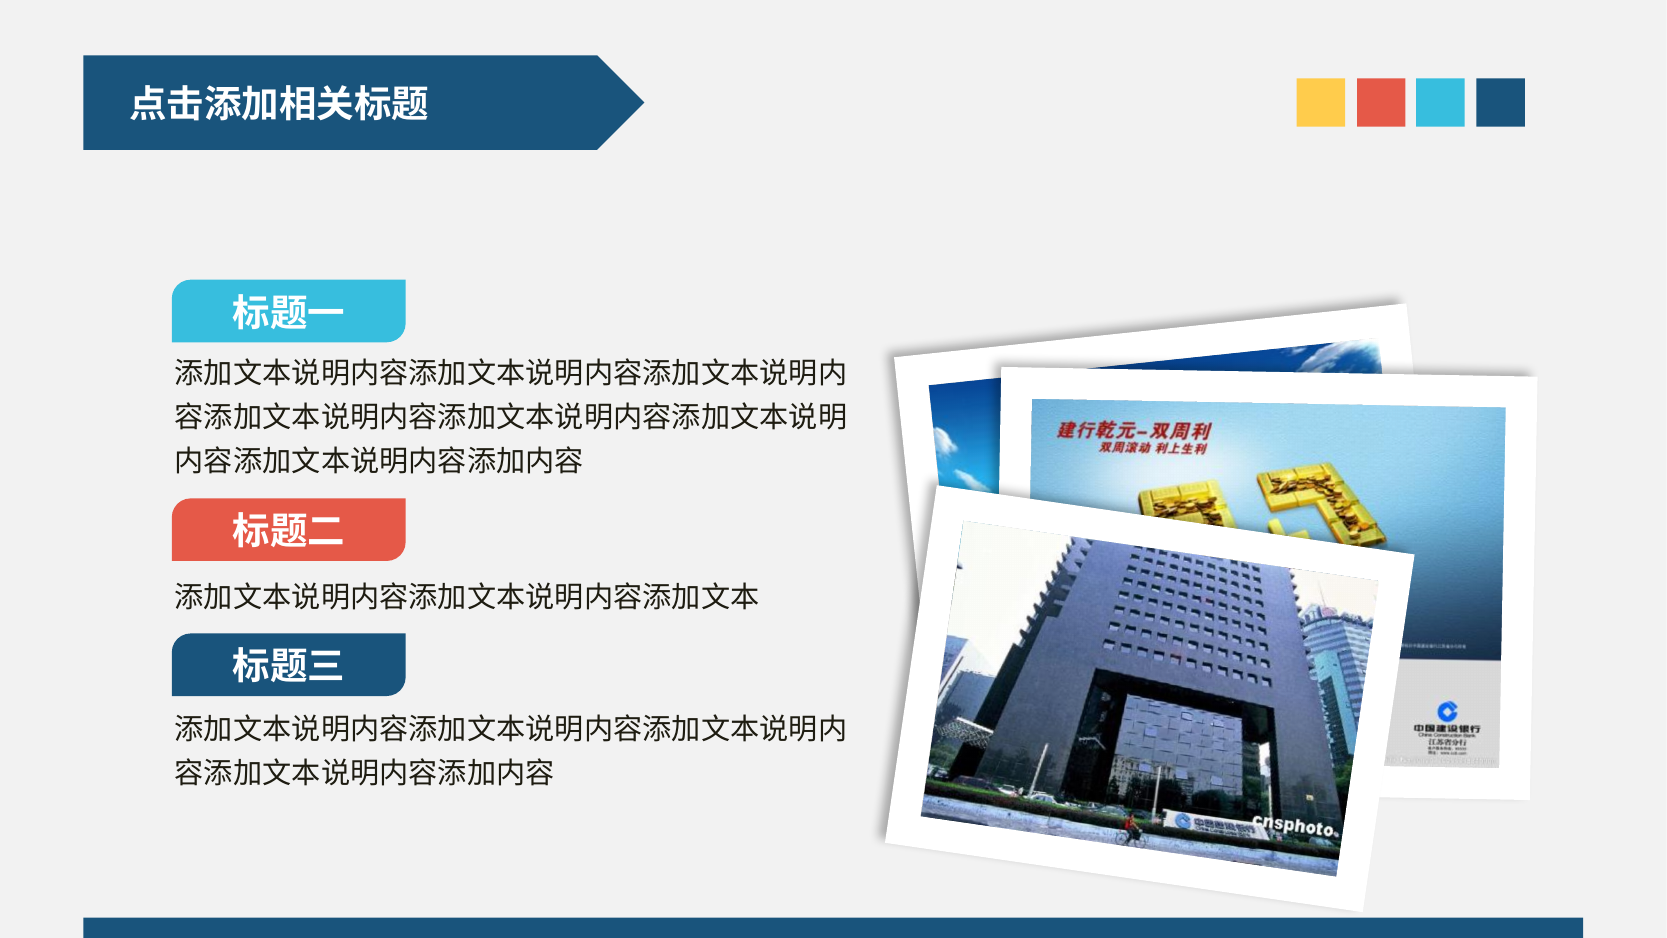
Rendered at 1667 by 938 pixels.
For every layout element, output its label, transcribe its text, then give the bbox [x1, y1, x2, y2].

text_box [1295, 76, 1347, 129]
text_box [81, 915, 1585, 938]
text_box [81, 53, 647, 152]
text_box [1414, 76, 1467, 129]
text_box 添加文本说明内容添加文本说明内容添加文本说明内容添加文本说明内容添加内容 [160, 694, 881, 797]
text_box 标题一 [169, 277, 408, 345]
text_box 添加文本说明内容添加文本说明内容添加文本说明内容添加文本说明内容添加文本说明内容添加文本说明内容添加文本说明内容添加内容 [160, 338, 881, 485]
picture [921, 338, 1505, 876]
text_box 点击添加相关标题 [114, 72, 445, 132]
text_box 标题三 [169, 631, 408, 694]
text_box 标题二 [169, 496, 408, 564]
text_box 添加文本说明内容添加文本说明内容添加文本 [160, 553, 834, 621]
text_box [1474, 76, 1527, 129]
text_box [1355, 76, 1408, 129]
